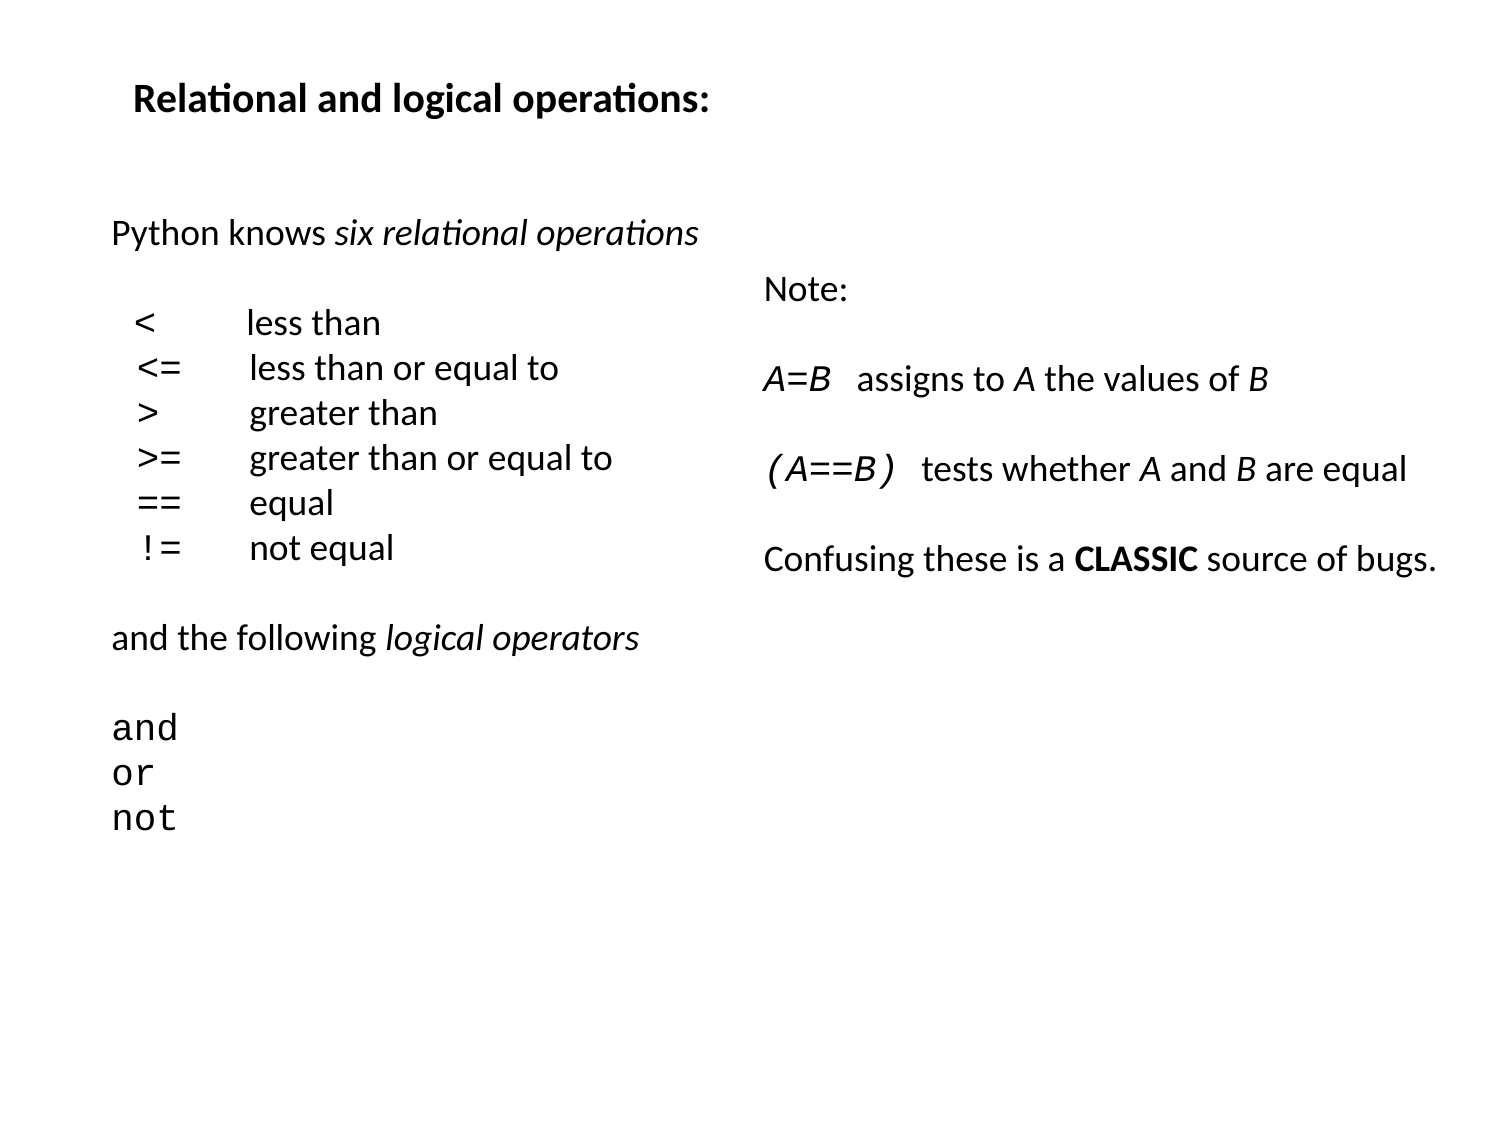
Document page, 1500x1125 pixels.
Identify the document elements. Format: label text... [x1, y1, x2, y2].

text_box Relational and logical operations: [124, 62, 729, 130]
text_box Python knows six relational operations < less than <= less than or equal to > greater than >= greater than or equal to == equal != not equal and the following logical operators and or not [103, 199, 708, 847]
text_box Note: A=B assigns to A the values of B (A==B) tests whether A and B are equal Confusing these is a CLASSIC source of bugs. [755, 255, 1500, 587]
